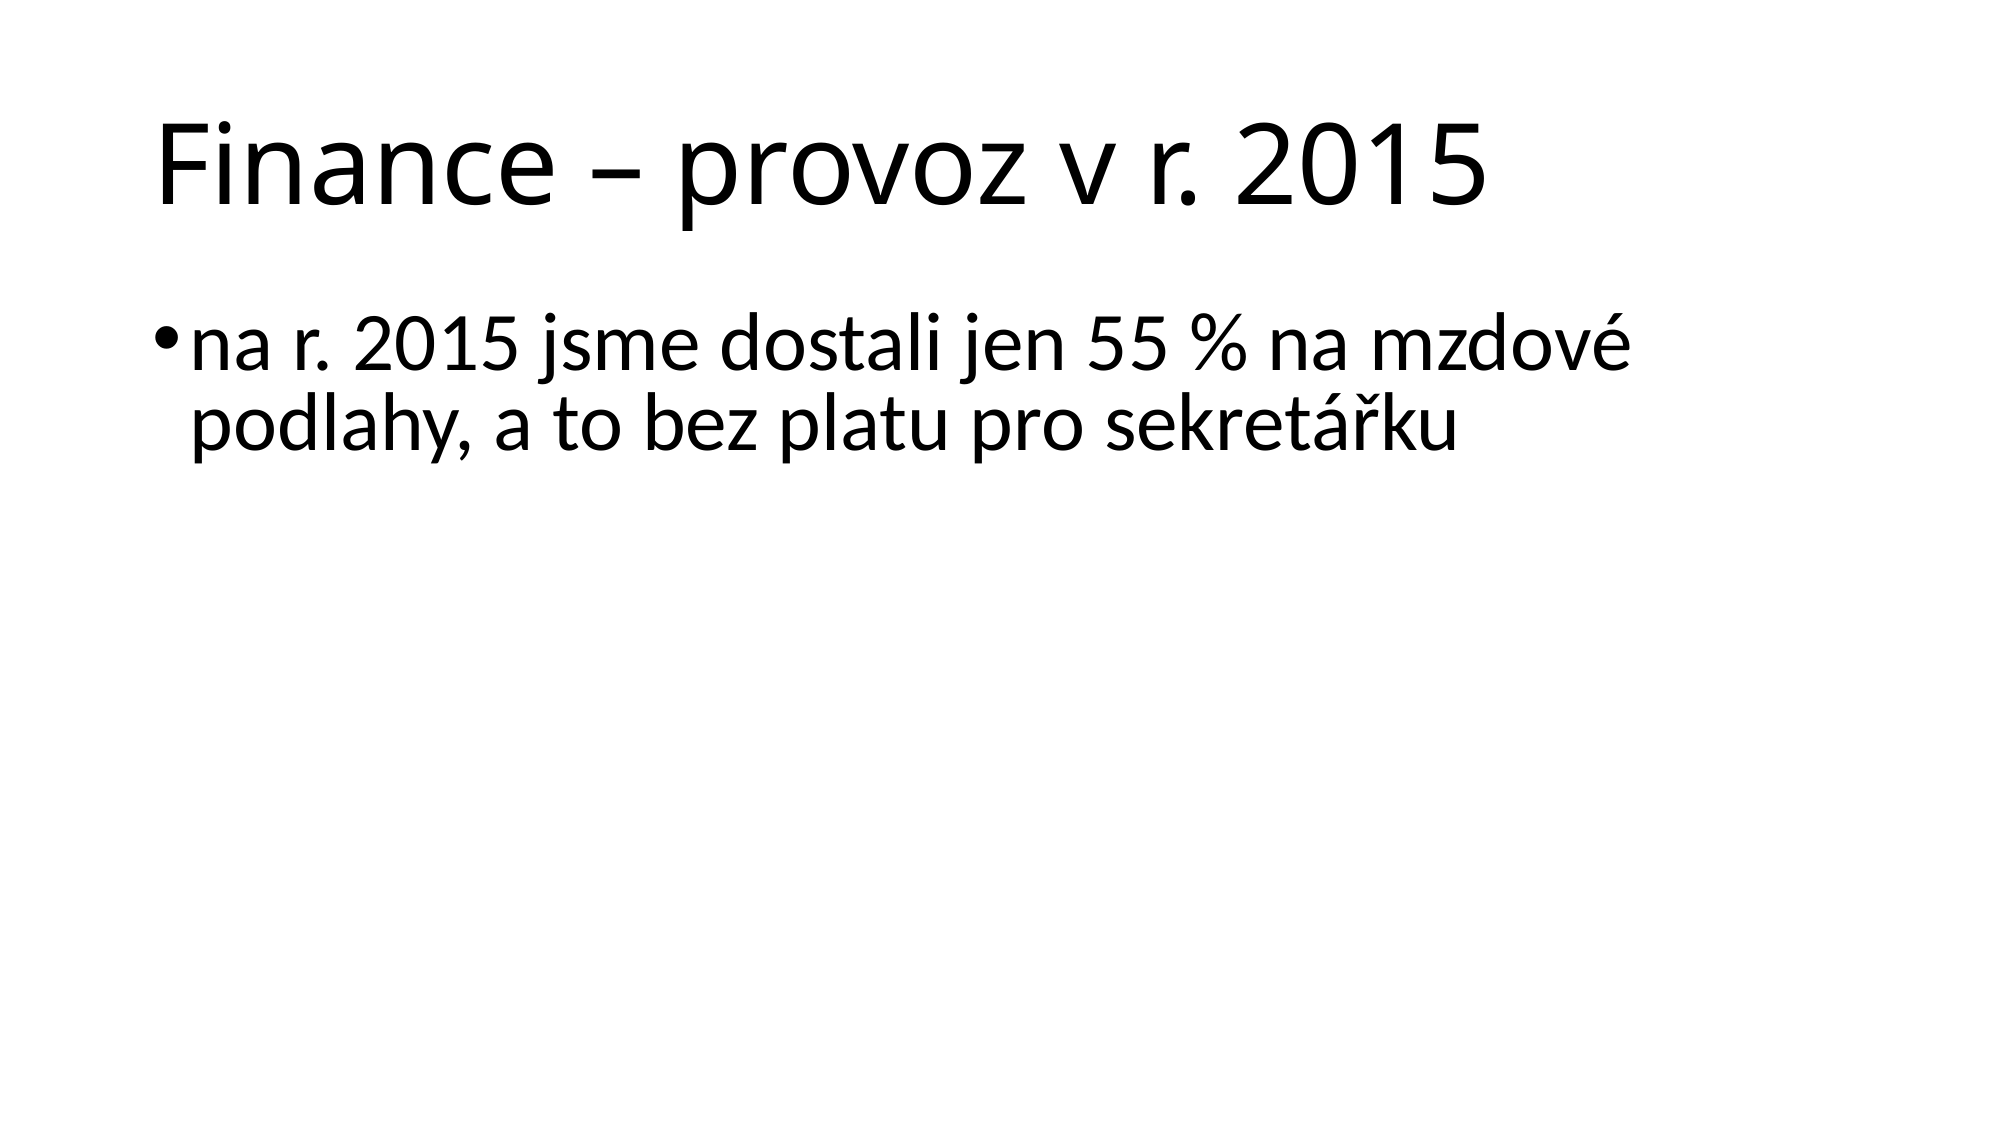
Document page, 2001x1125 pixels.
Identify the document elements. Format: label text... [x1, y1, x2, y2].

list na r. 2015 jsme dostali jen 55 % na mzdové podlahy, a to bez platu pro sekretářku [137, 299, 1863, 1014]
title Finance – provoz v r. 2015 [137, 59, 1863, 278]
